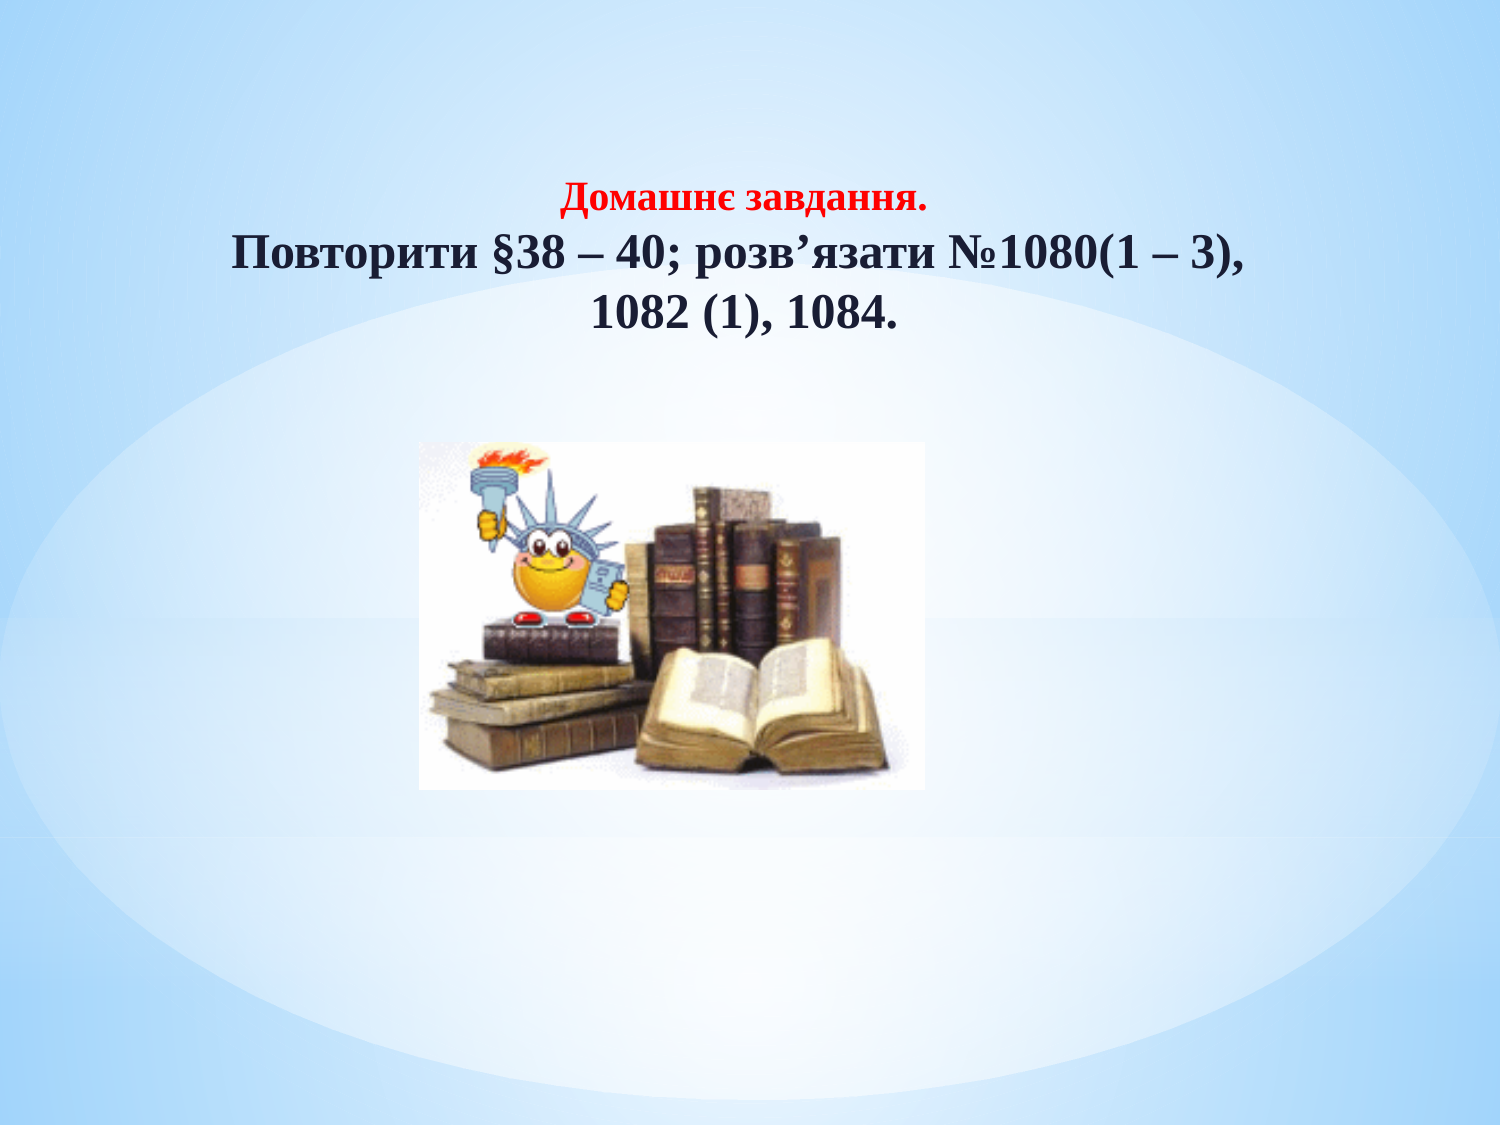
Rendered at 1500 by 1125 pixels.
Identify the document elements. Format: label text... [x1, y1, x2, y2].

text_box Домашнє завдання. Повторити §38 – 40; розв’язати №1080(1 – 3), 1082 (1), 1084. [171, 160, 1317, 406]
picture [418, 442, 925, 790]
